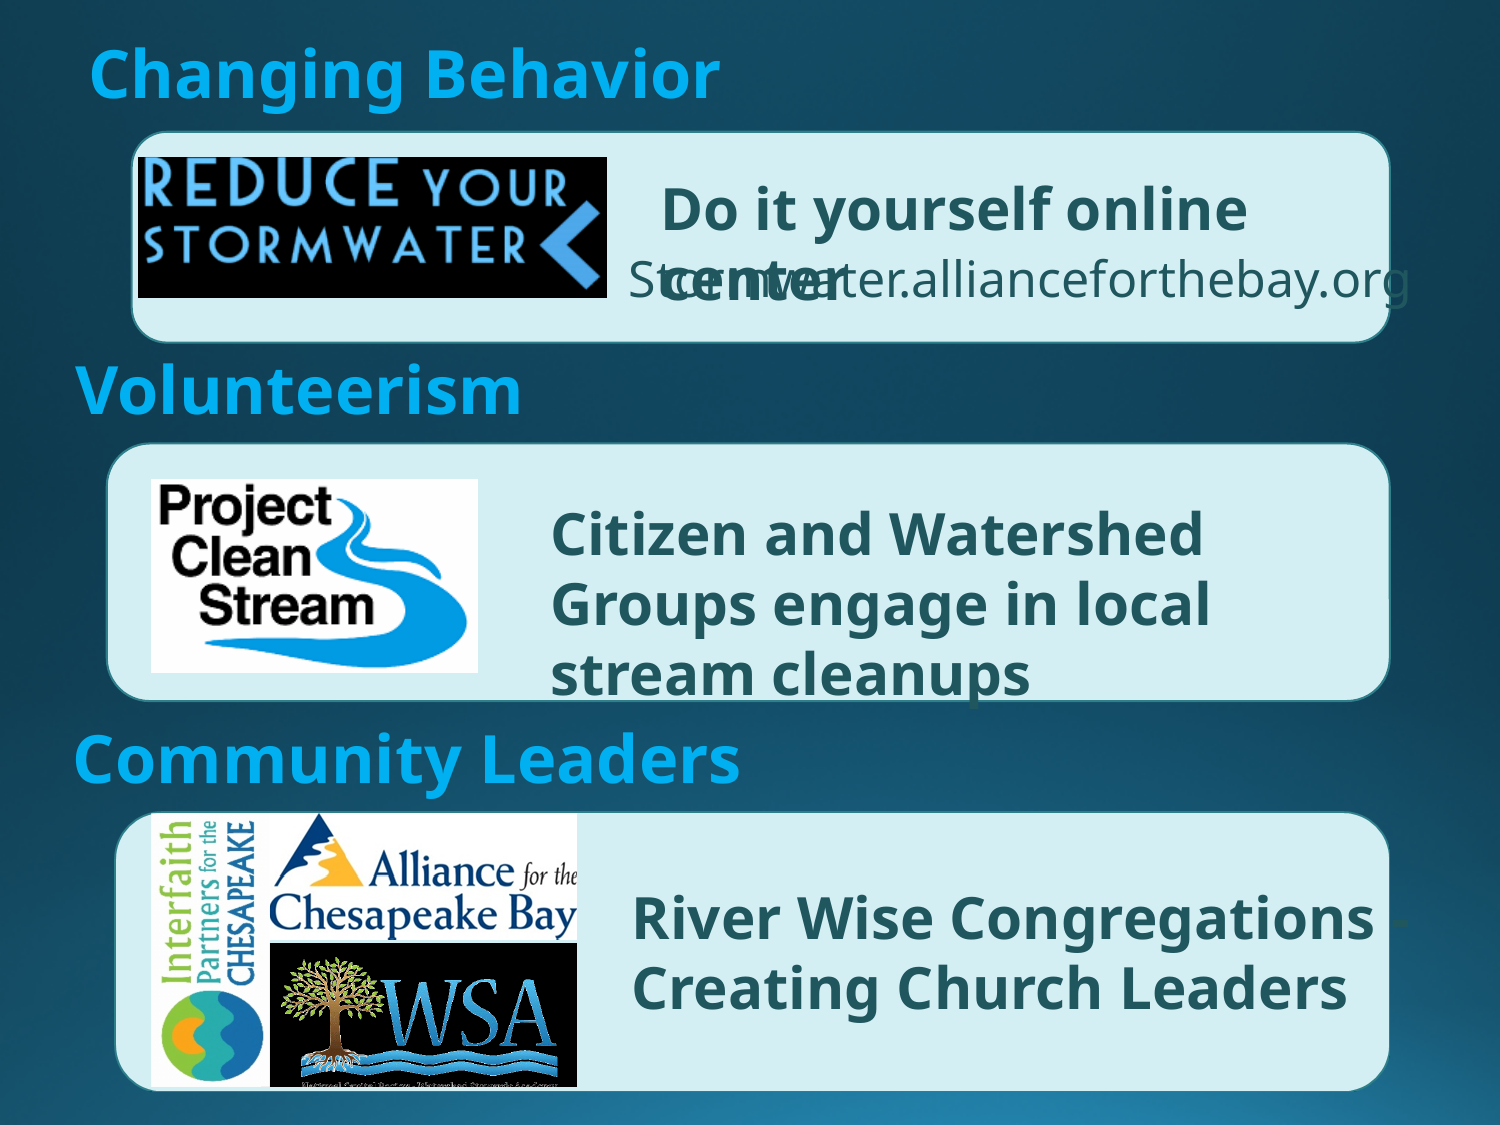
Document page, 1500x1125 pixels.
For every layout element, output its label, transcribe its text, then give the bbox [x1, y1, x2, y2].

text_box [150, 479, 1382, 673]
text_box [138, 156, 1421, 316]
picture [0, 0, 1500, 1125]
text_box Volunteerism [61, 340, 539, 436]
text_box [130, 130, 1390, 344]
text_box Changing Behavior [73, 24, 737, 119]
text_box [105, 442, 1391, 703]
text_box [150, 813, 1430, 1102]
text_box Community Leaders [58, 709, 758, 804]
